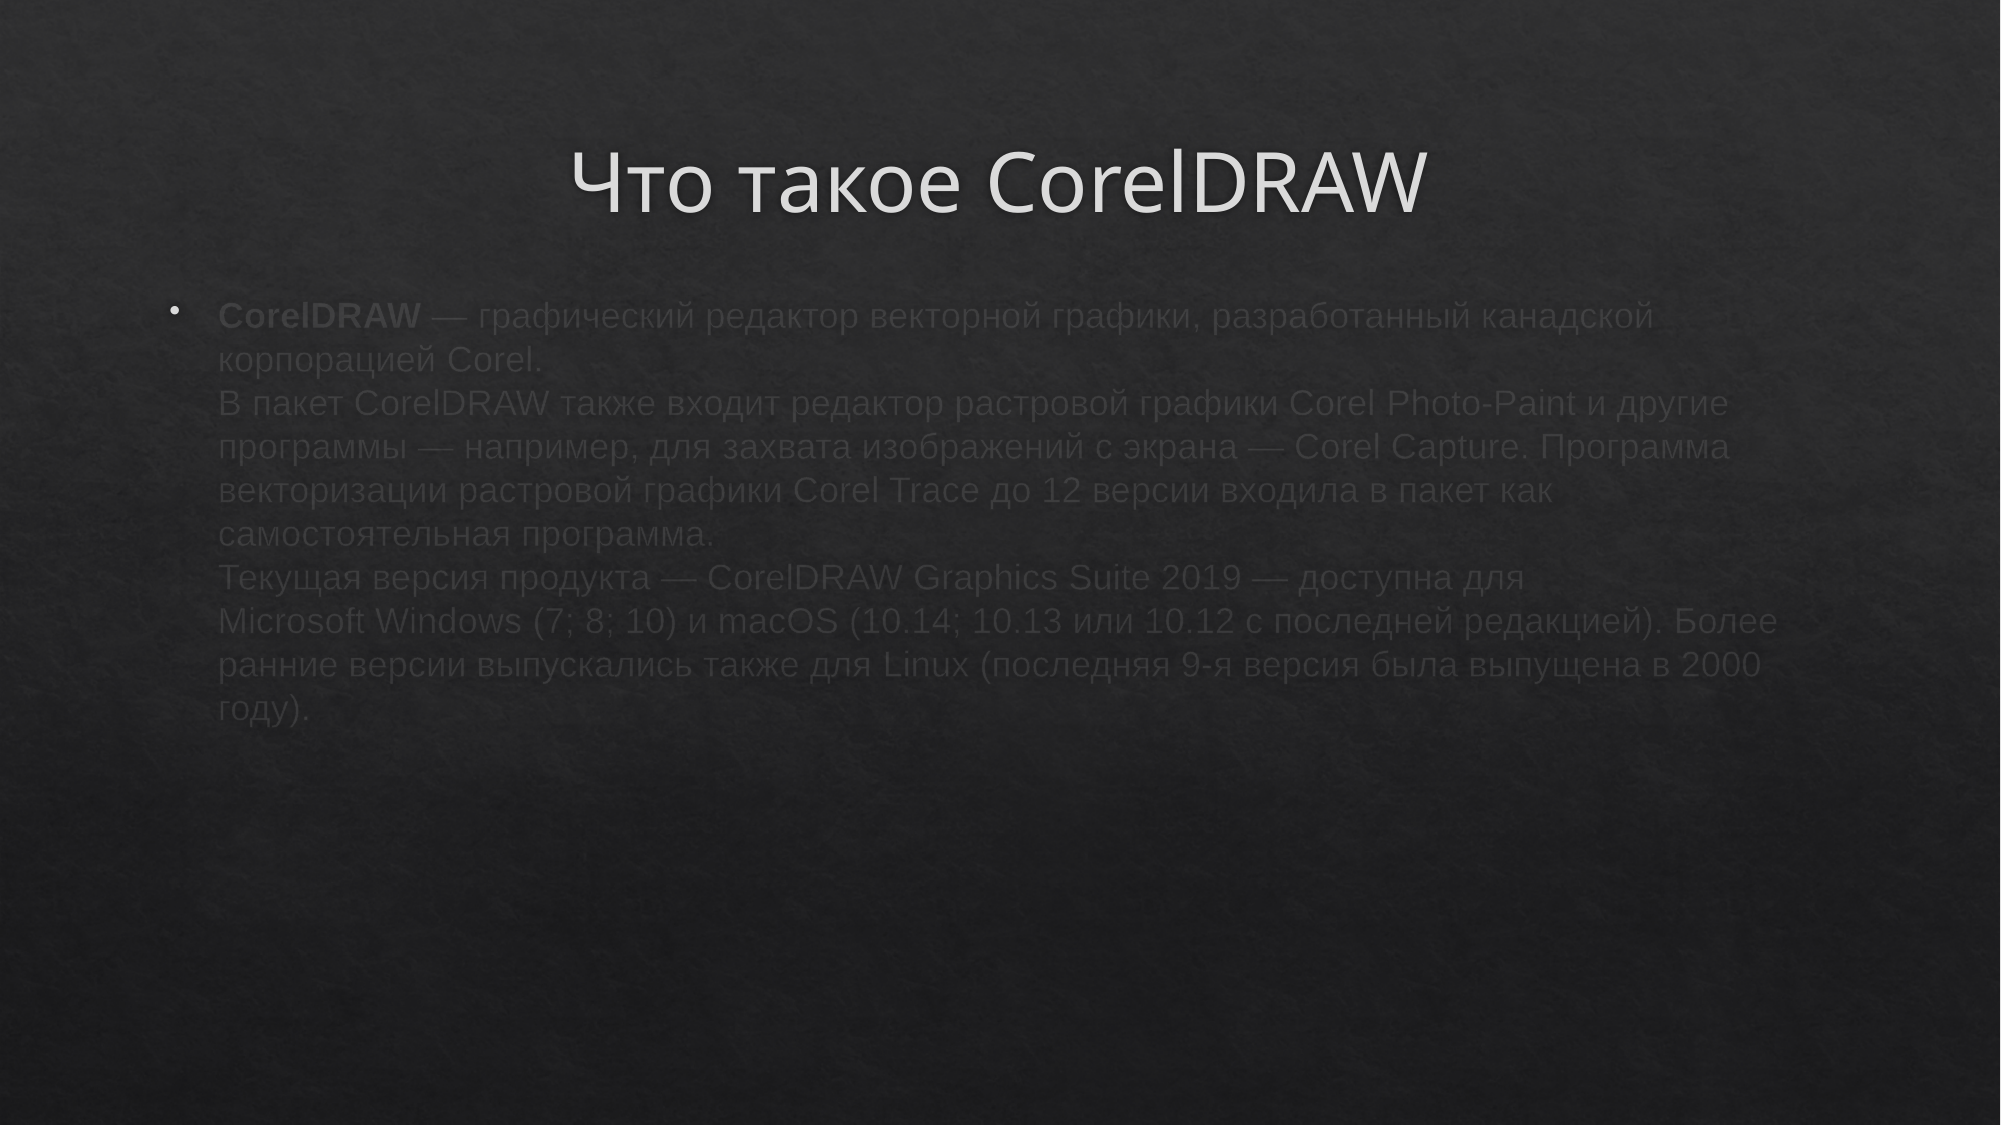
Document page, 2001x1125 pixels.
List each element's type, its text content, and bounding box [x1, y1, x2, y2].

title Что такое CorelDRAW [149, 99, 1849, 260]
list CorelDRAW — графический редактор векторной графики, разработанный канадской корпорацией Corel. В пакет CorelDRAW также входит редактор растровой графики Corel Photo-Paint и другие программы — например, для захвата изображений с экрана — Corel Capture. Программа векторизации растровой графики Corel Trace до 12 версии входила в пакет как самостоятельная программа. Текущая версия продукта — CorelDRAW Graphics Suite 2019 — доступна для Microsoft Windows (7; 8; 10) и macOS (10.14; 10.13 или 10.12 с последней редакцией). Более ранние версии выпускались также для Linux (последняя 9-я версия была выпущена в 2000 году). [149, 284, 1849, 950]
